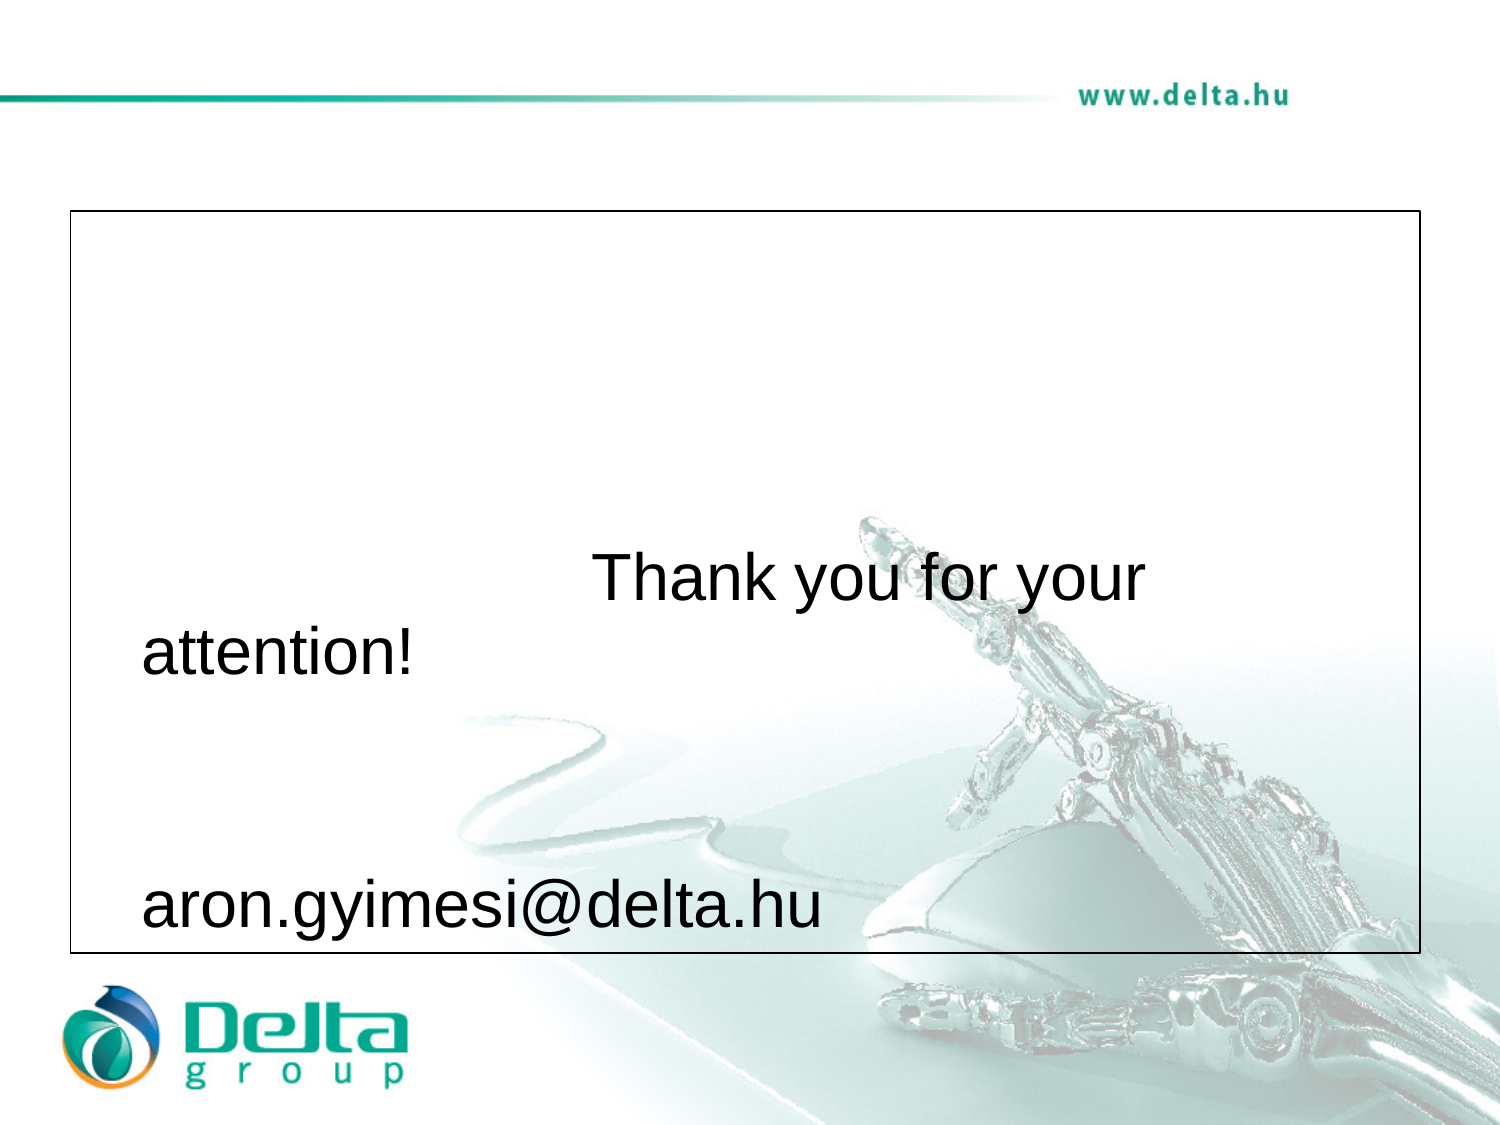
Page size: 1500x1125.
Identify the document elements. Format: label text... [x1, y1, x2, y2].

picture [0, 0, 1500, 1125]
list Thank you for your attention! aron.gyimesi@delta.hu [70, 210, 1421, 954]
